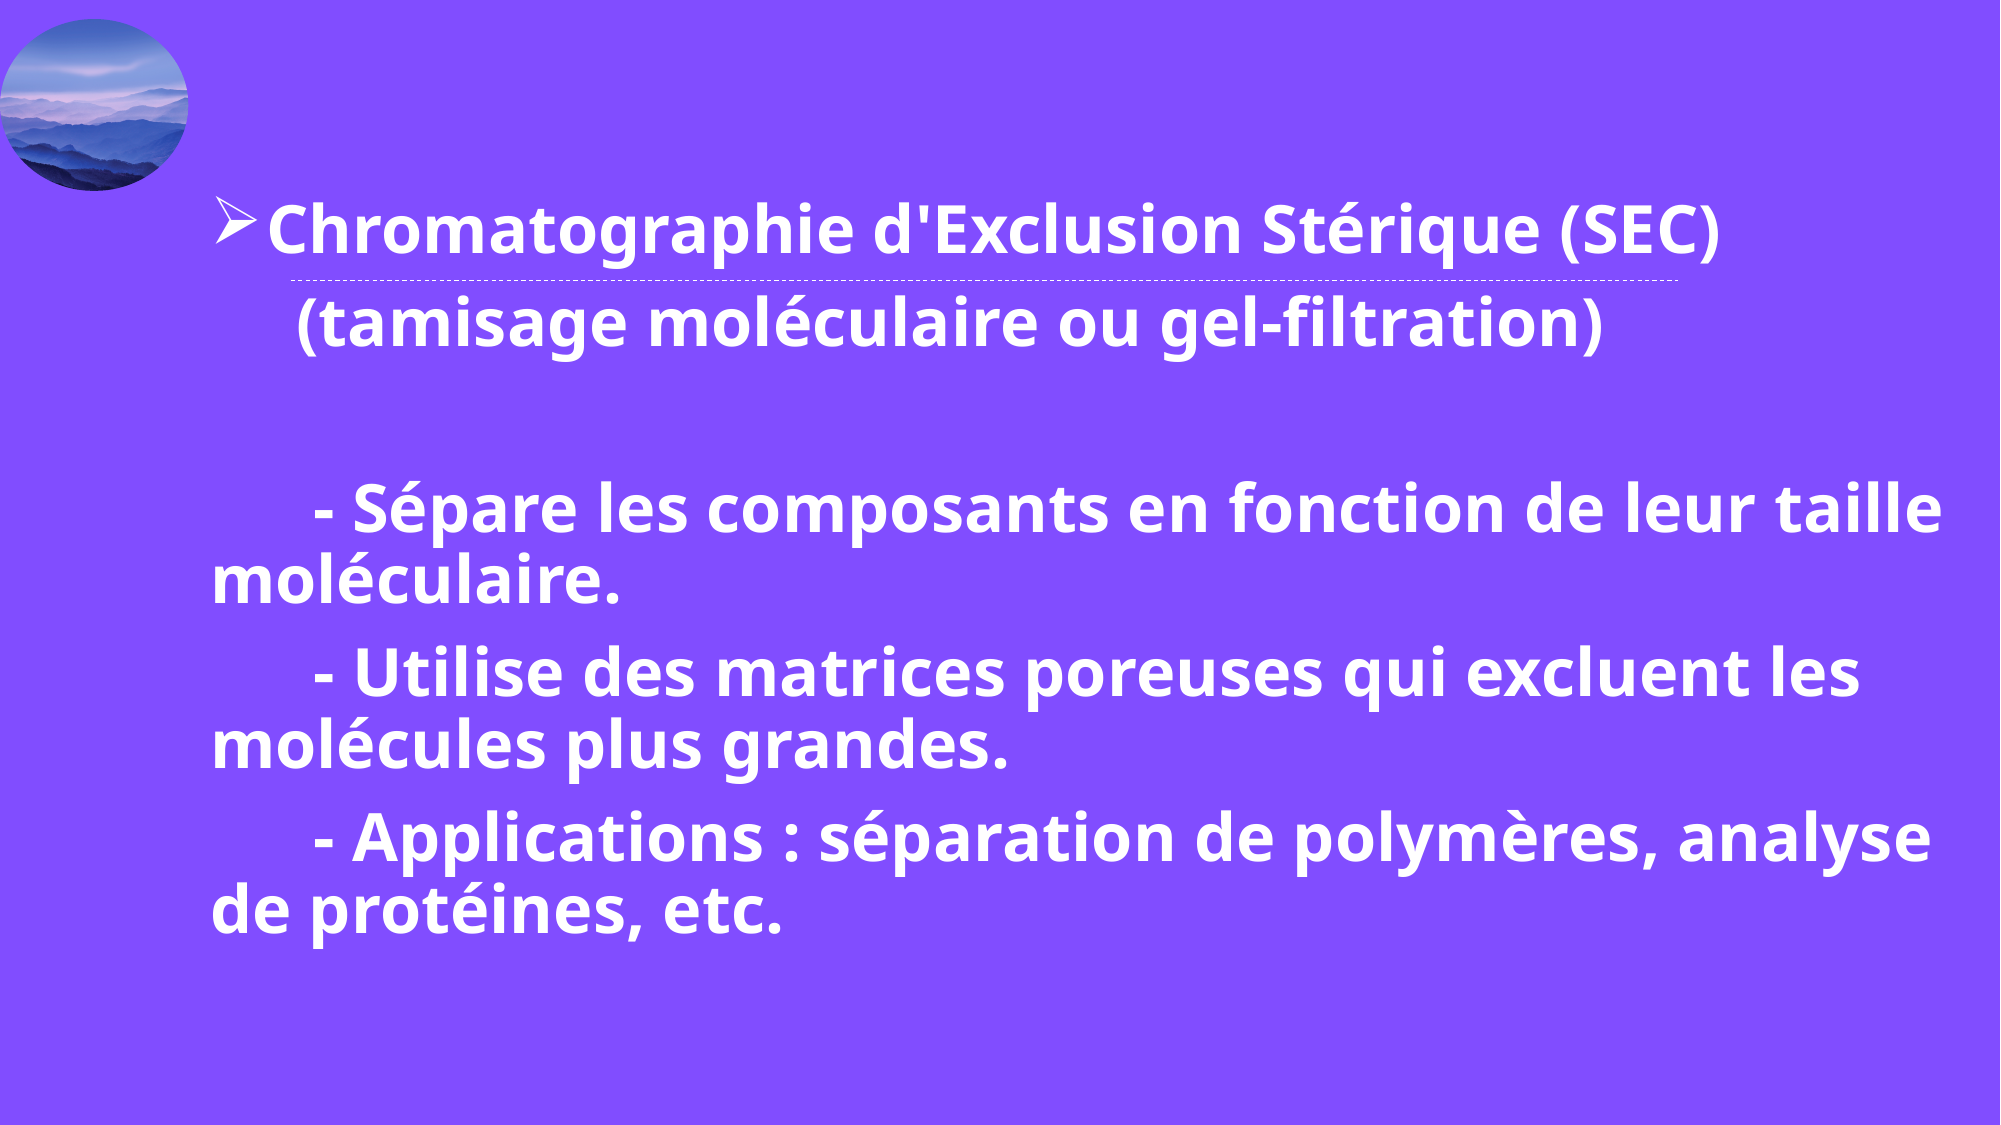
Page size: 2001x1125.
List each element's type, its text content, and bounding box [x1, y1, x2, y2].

subtitle Chromatographie d'Exclusion Stérique (SEC) (tamisage moléculaire ou gel-filtration) - Sépare les composants en fonction de leur taille moléculaire. - Utilise des matrices poreuses qui excluent les molécules plus grandes. - Applications : séparation de polymères, analyse de protéines, etc. [210, 196, 1950, 1069]
picture [0, 18, 189, 191]
